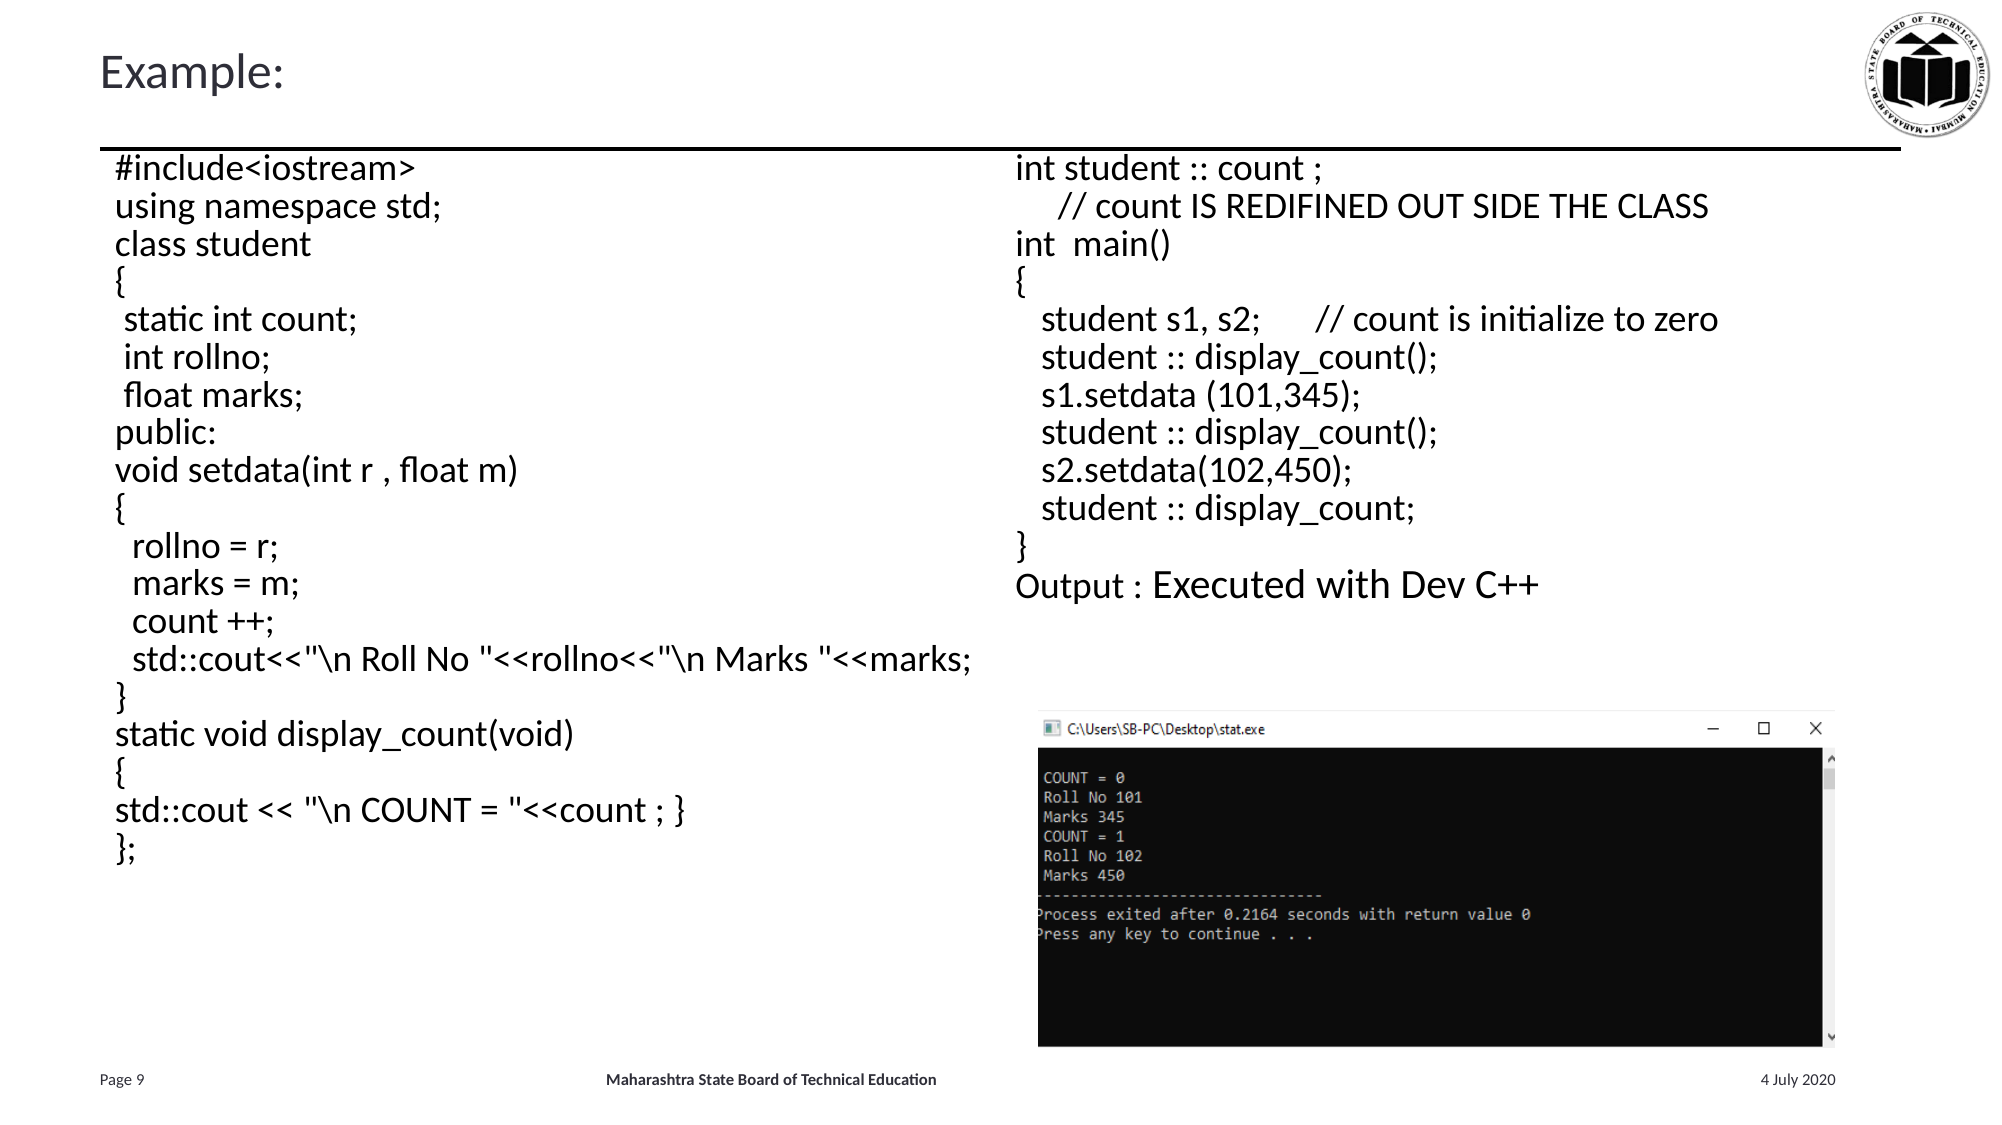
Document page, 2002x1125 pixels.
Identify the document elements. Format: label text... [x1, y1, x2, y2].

title Example: [100, 48, 1901, 145]
table_header int student :: count ; // count IS REDIFINED OUT SIDE THE CLASS int main() { student s1, s2; // count is initialize to zero student :: display_count(); s1.setdata (101,345); student :: display_count(); s2.setdata(102,450); student :: display_count; } Output : Executed with Dev C++ [1000, 145, 1901, 1077]
picture [1852, 0, 2001, 149]
table_header #include<iostream> using namespace std; class student { static int count; int rollno; float marks; public: void setdata(int r , float m) { rollno = r; marks = m; count ++; std::cout<<"\n Roll No "<<rollno<<"\n Marks "<<marks; } static void display_count(void) { std::cout << "\n COUNT = "<<count ; } }; [100, 145, 1000, 1077]
picture [1037, 710, 1835, 1048]
